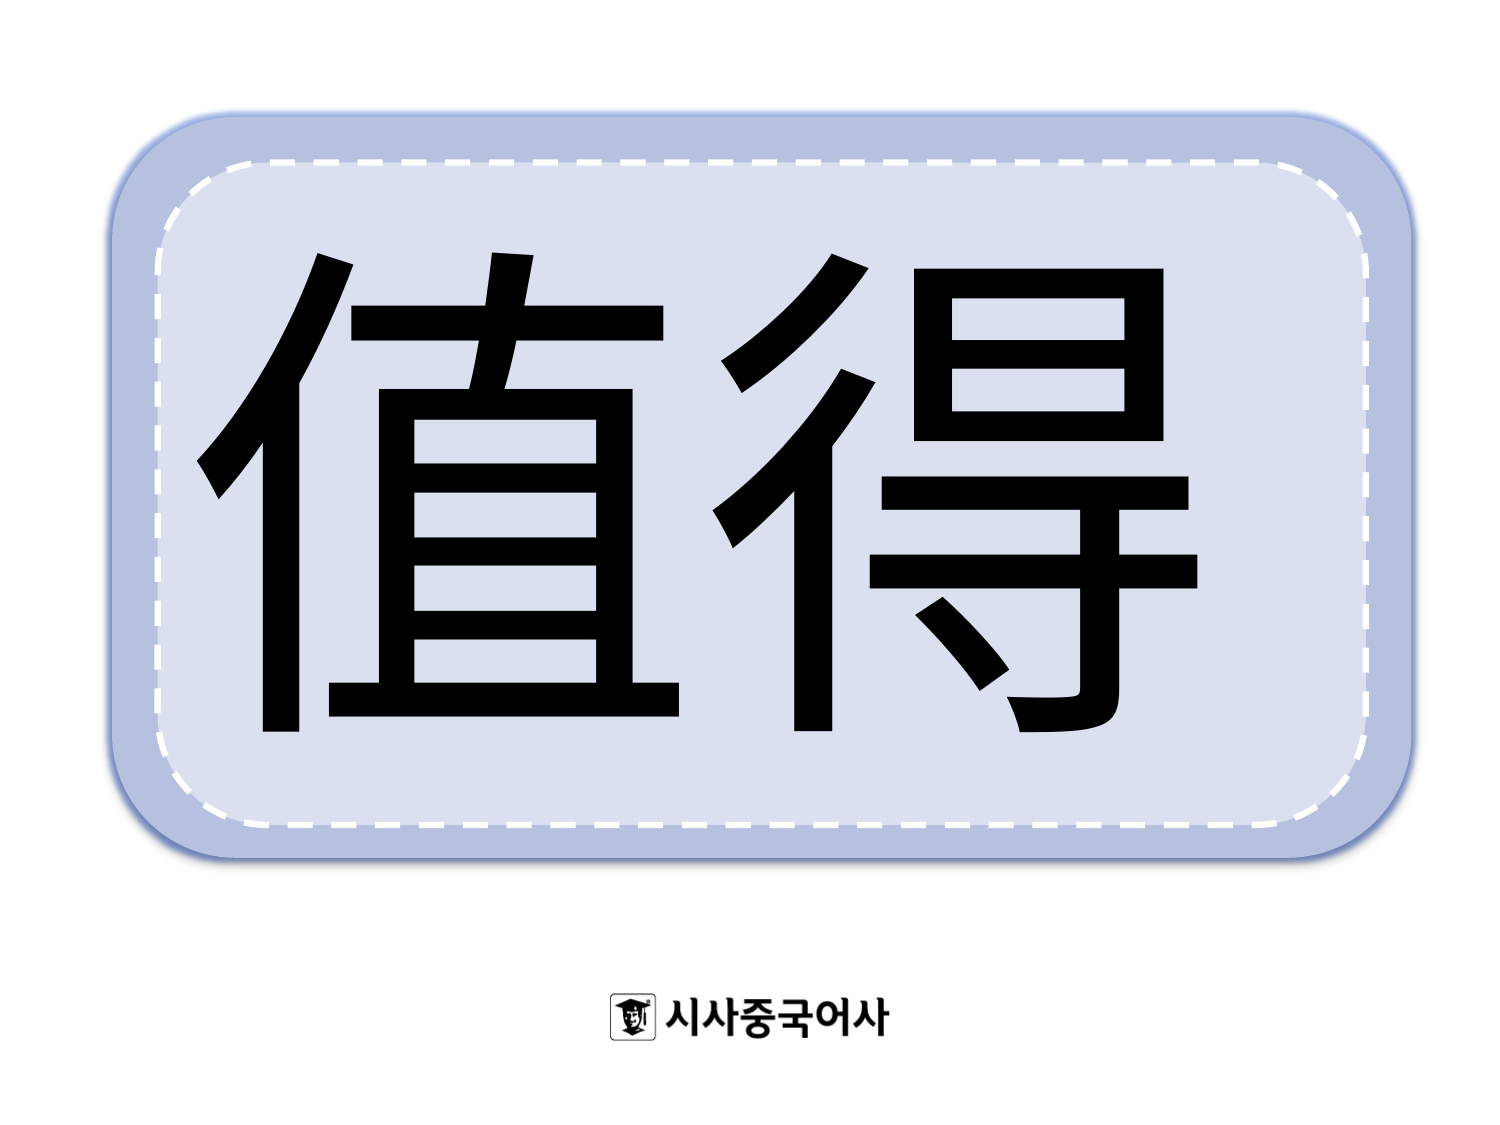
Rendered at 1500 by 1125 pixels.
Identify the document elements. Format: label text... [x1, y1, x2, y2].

picture [602, 987, 898, 1047]
text_box 值得 [162, 125, 1371, 788]
